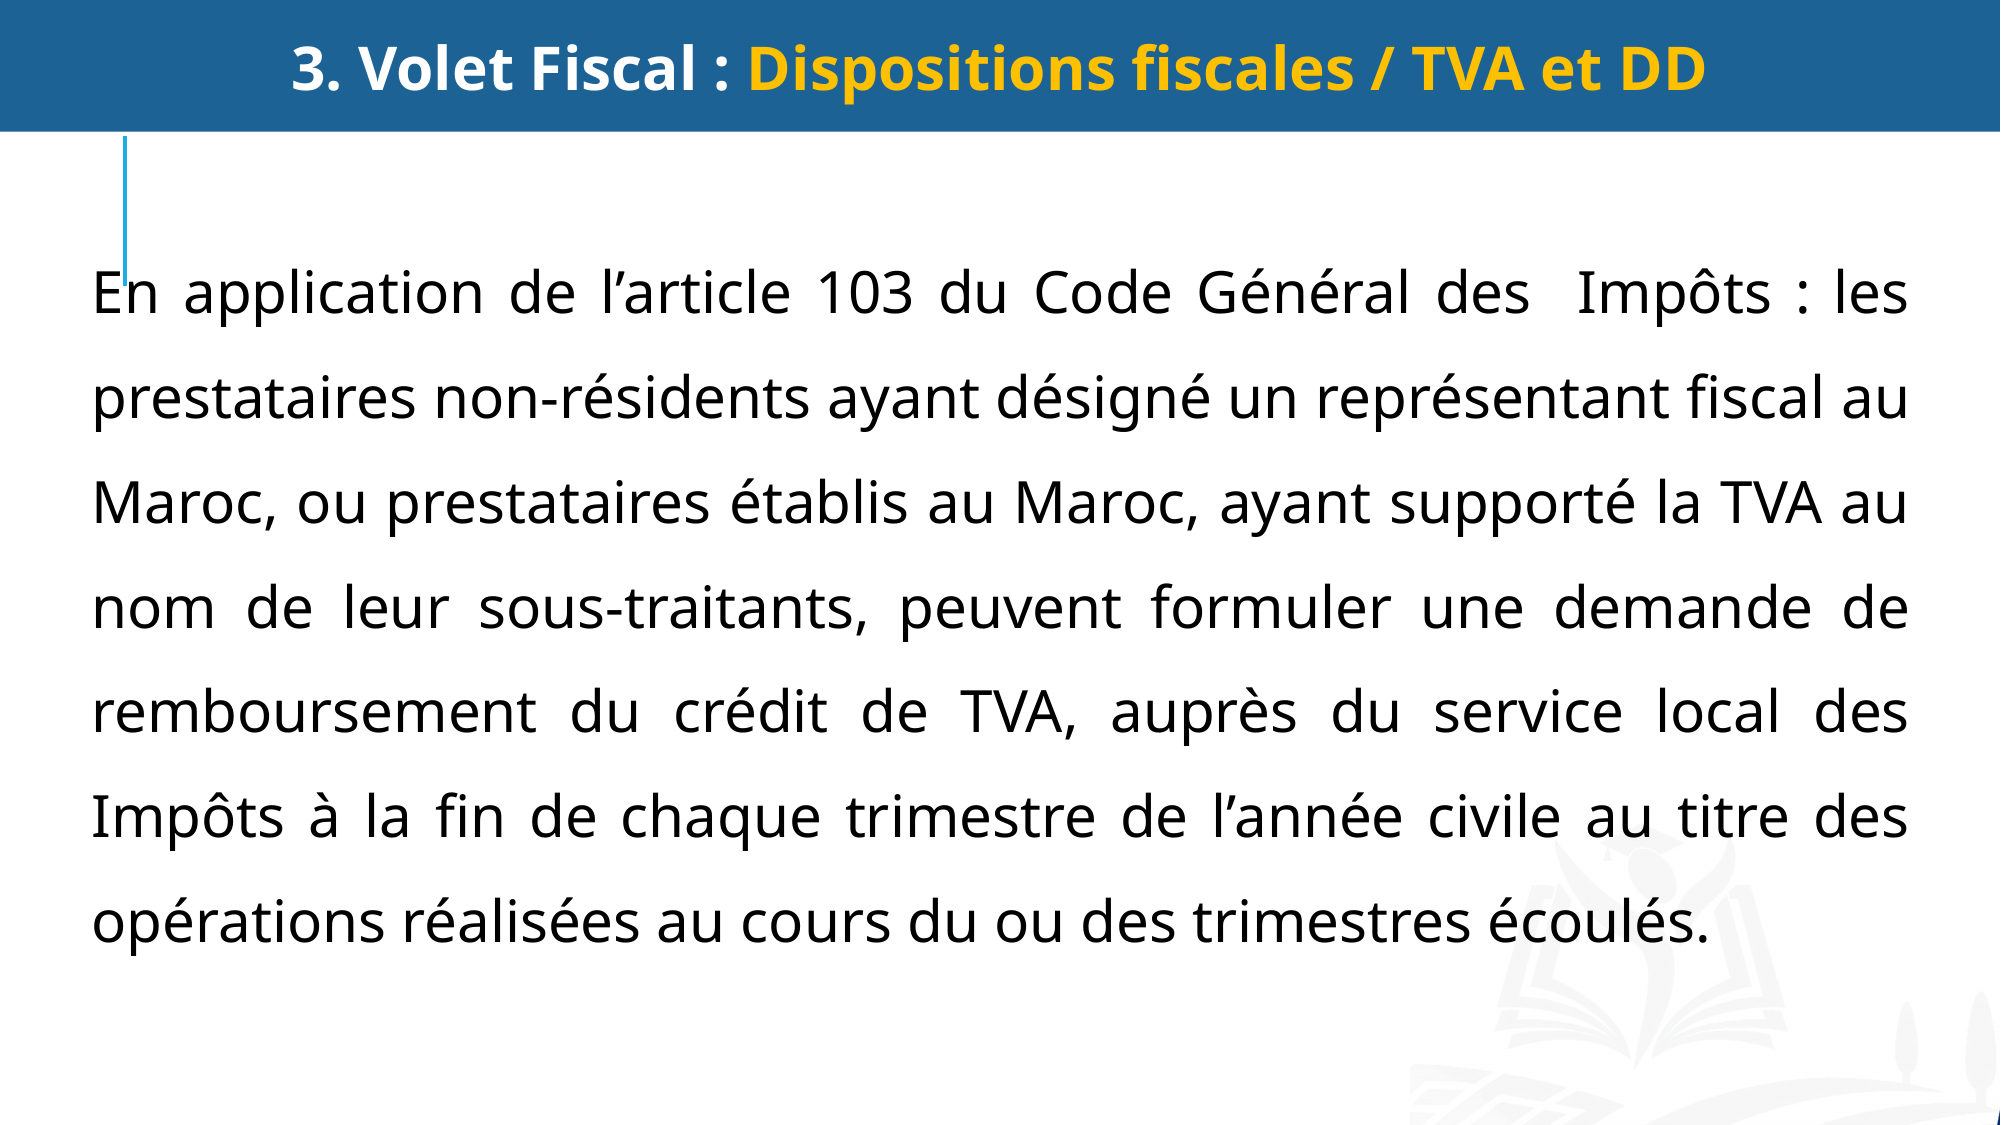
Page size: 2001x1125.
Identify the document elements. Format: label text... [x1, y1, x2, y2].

text_box En application de l’article 103 du Code Général des Impôts : les prestataires non-résidents ayant désigné un représentant fiscal au Maroc, ou prestataires établis au Maroc, ayant supporté la TVA au nom de leur sous-traitants, peuvent formuler une demande de remboursement du crédit de TVA, auprès du service local des Impôts à la fin de chaque trimestre de l’année civile au titre des opérations réalisées au cours du ou des trimestres écoulés. [40, 212, 1925, 962]
picture [1409, 759, 2000, 1125]
text_box 3. Volet Fiscal : Dispositions fiscales / TVA et DD [0, 0, 2000, 133]
